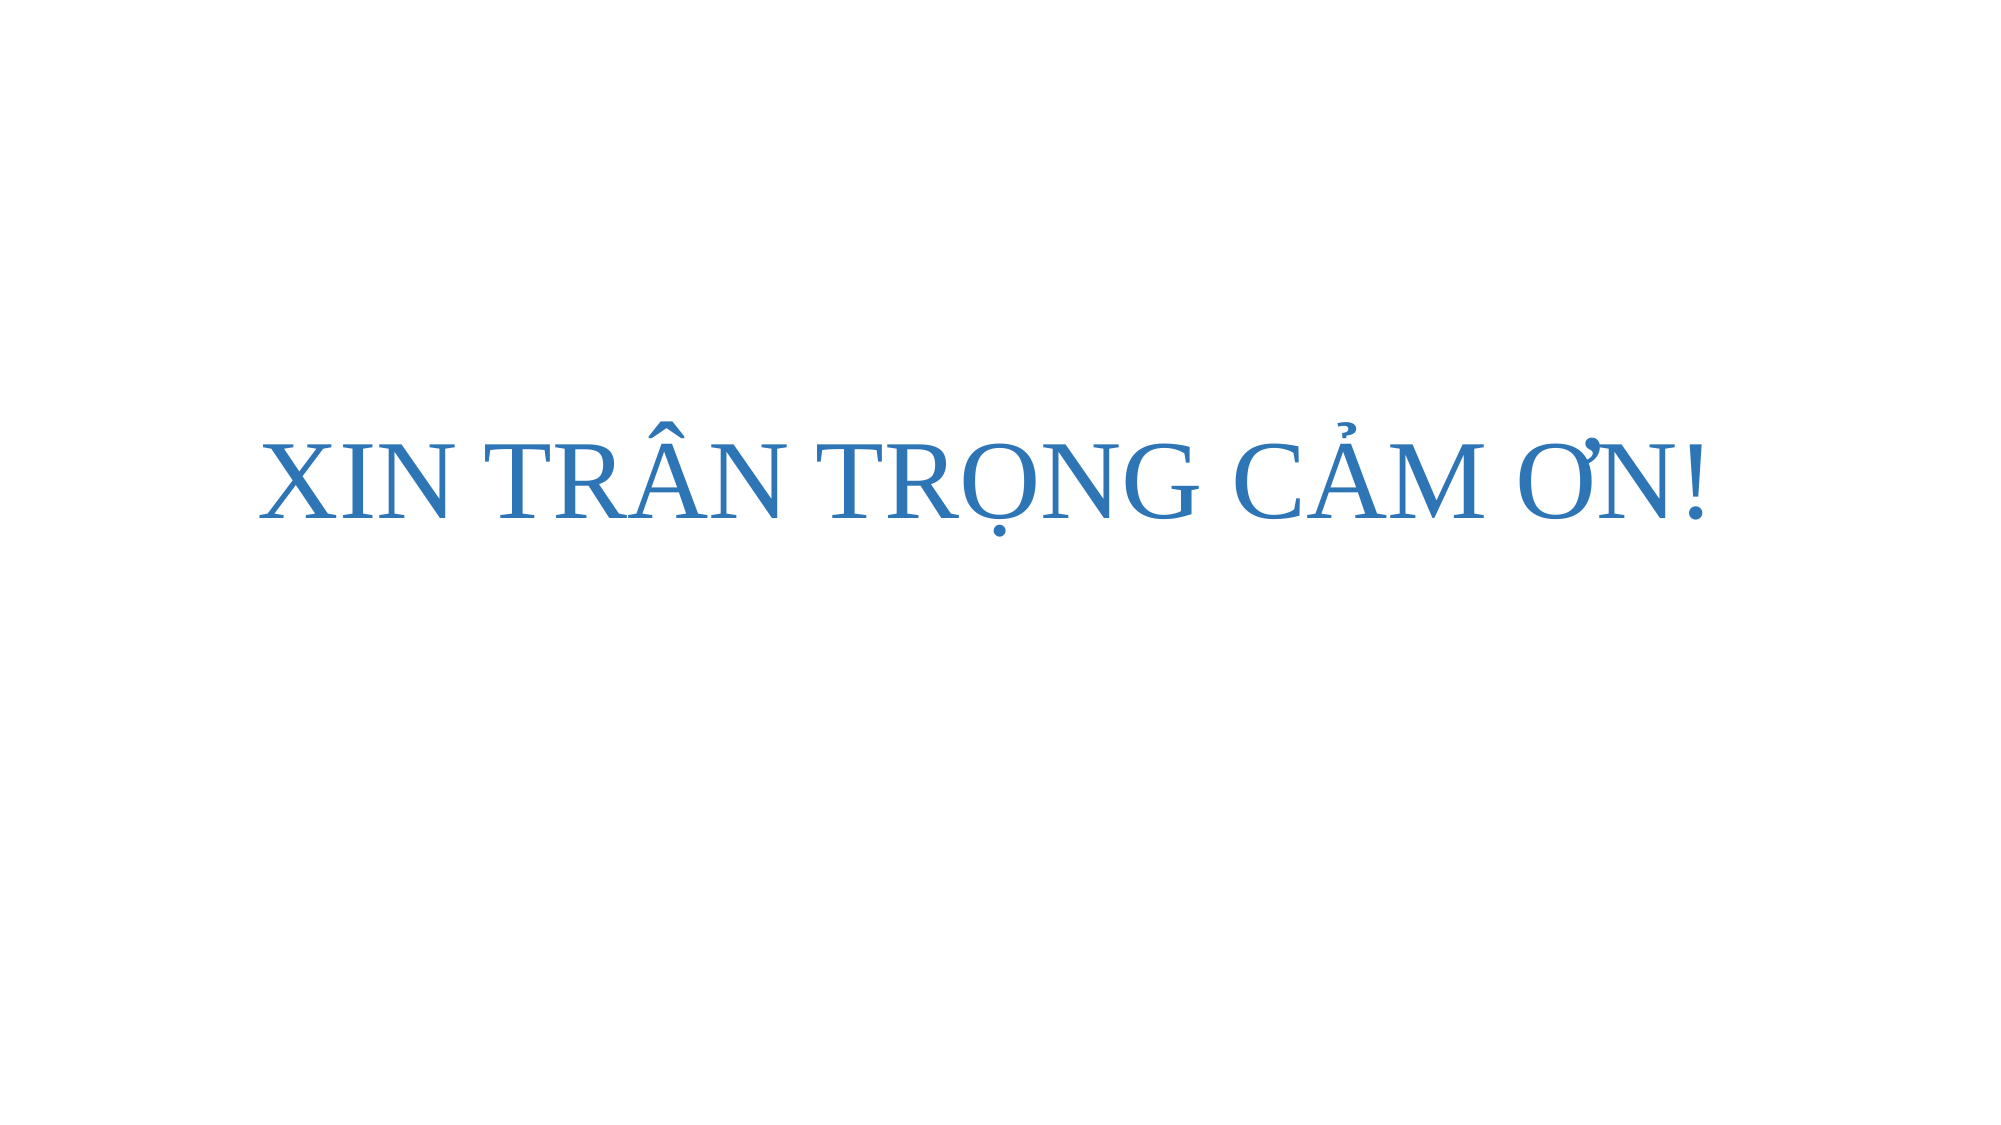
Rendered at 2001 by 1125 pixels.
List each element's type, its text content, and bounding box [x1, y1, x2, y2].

title XIN TRÂN TRỌNG CẢM ƠN! [124, 314, 1850, 650]
